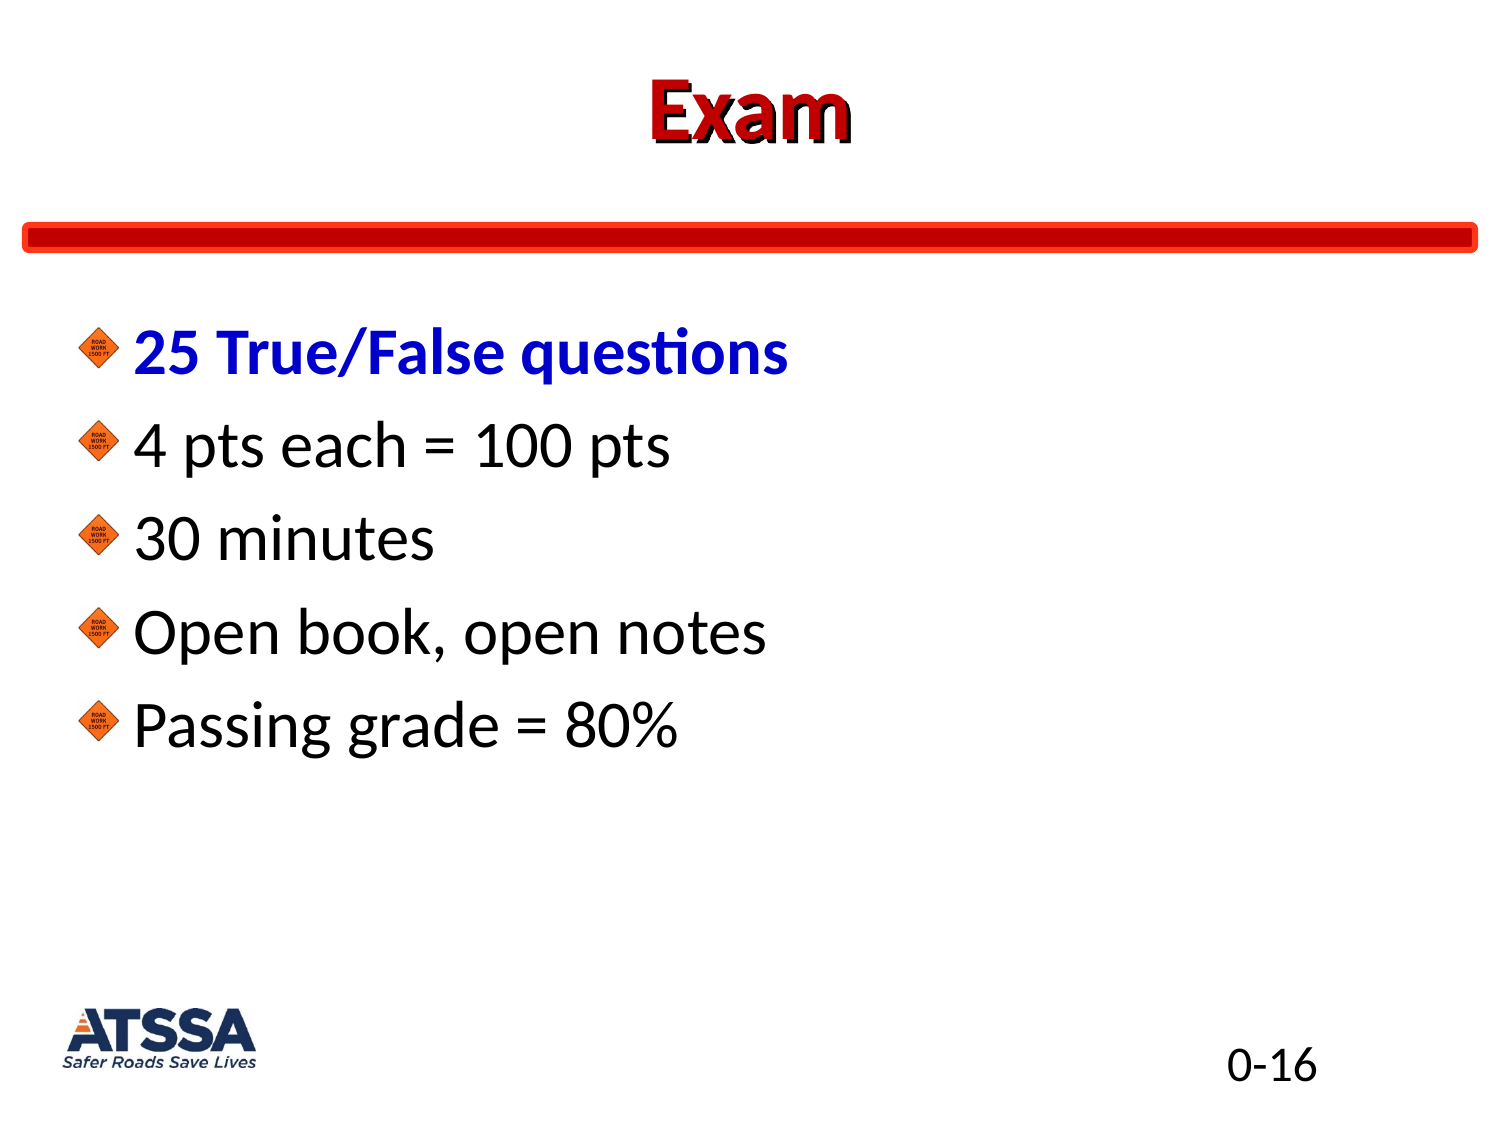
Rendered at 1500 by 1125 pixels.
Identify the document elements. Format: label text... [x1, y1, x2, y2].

picture [77, 513, 120, 556]
picture [77, 419, 120, 462]
picture [77, 606, 120, 649]
list 25 True/False questions 4 pts each = 100 pts 30 minutes Open book, open notes Passing grade = 80% [62, 299, 951, 1076]
title Exam [0, 12, 1500, 193]
picture [77, 326, 120, 369]
picture [77, 699, 120, 742]
